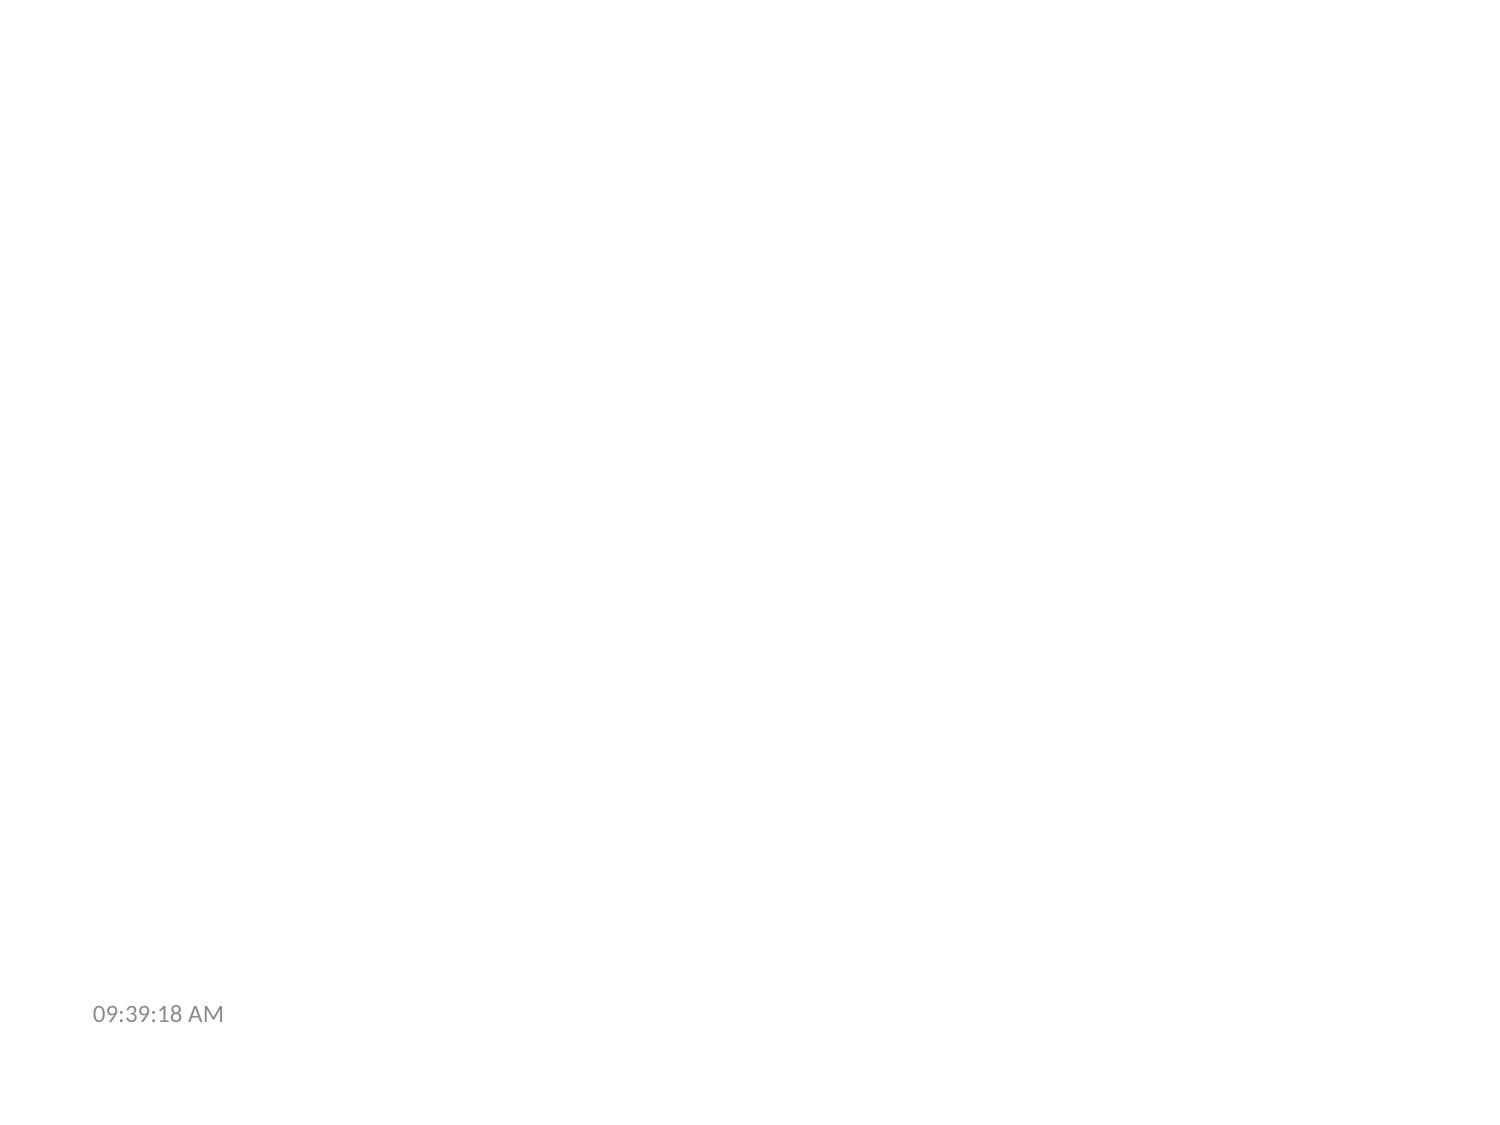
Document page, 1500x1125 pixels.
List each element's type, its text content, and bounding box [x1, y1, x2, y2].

text_box 3:35:09 PM [77, 982, 428, 1043]
